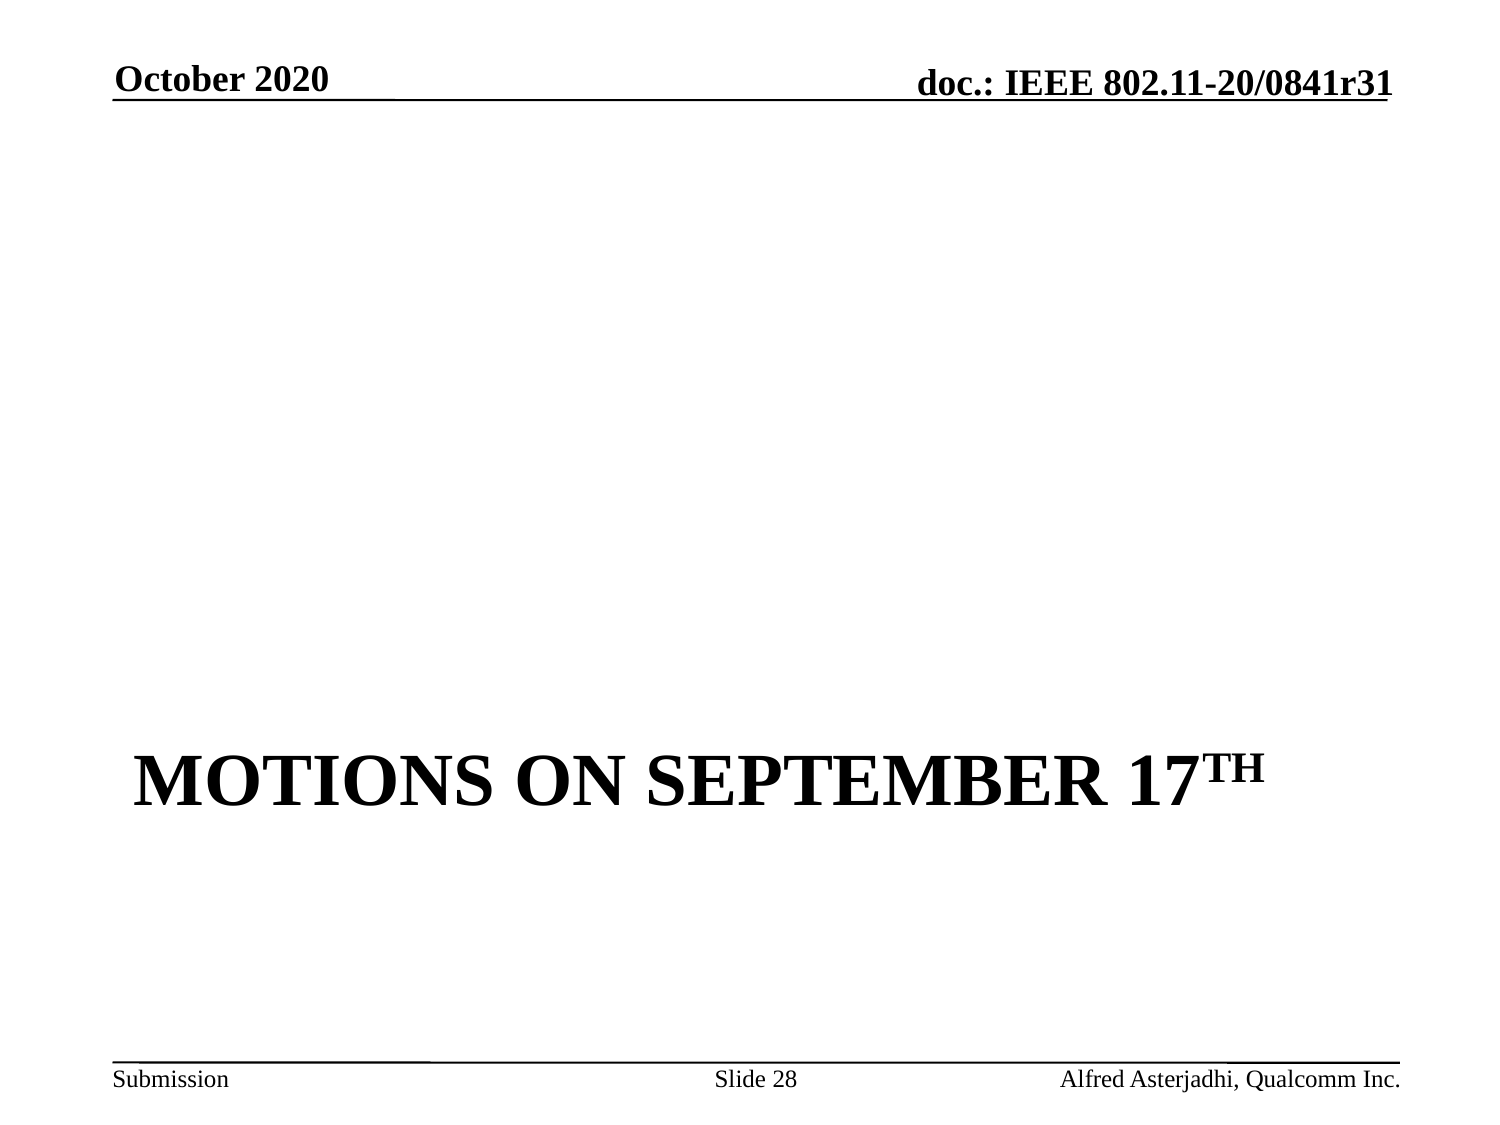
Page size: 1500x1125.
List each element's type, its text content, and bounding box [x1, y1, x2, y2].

slide_number Slide 28 [712, 1061, 800, 1123]
title Motions on September 17th [118, 722, 1394, 947]
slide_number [114, 54, 423, 100]
footer Alfred Asterjadhi, Qualcomm Inc. [878, 1061, 1402, 1093]
